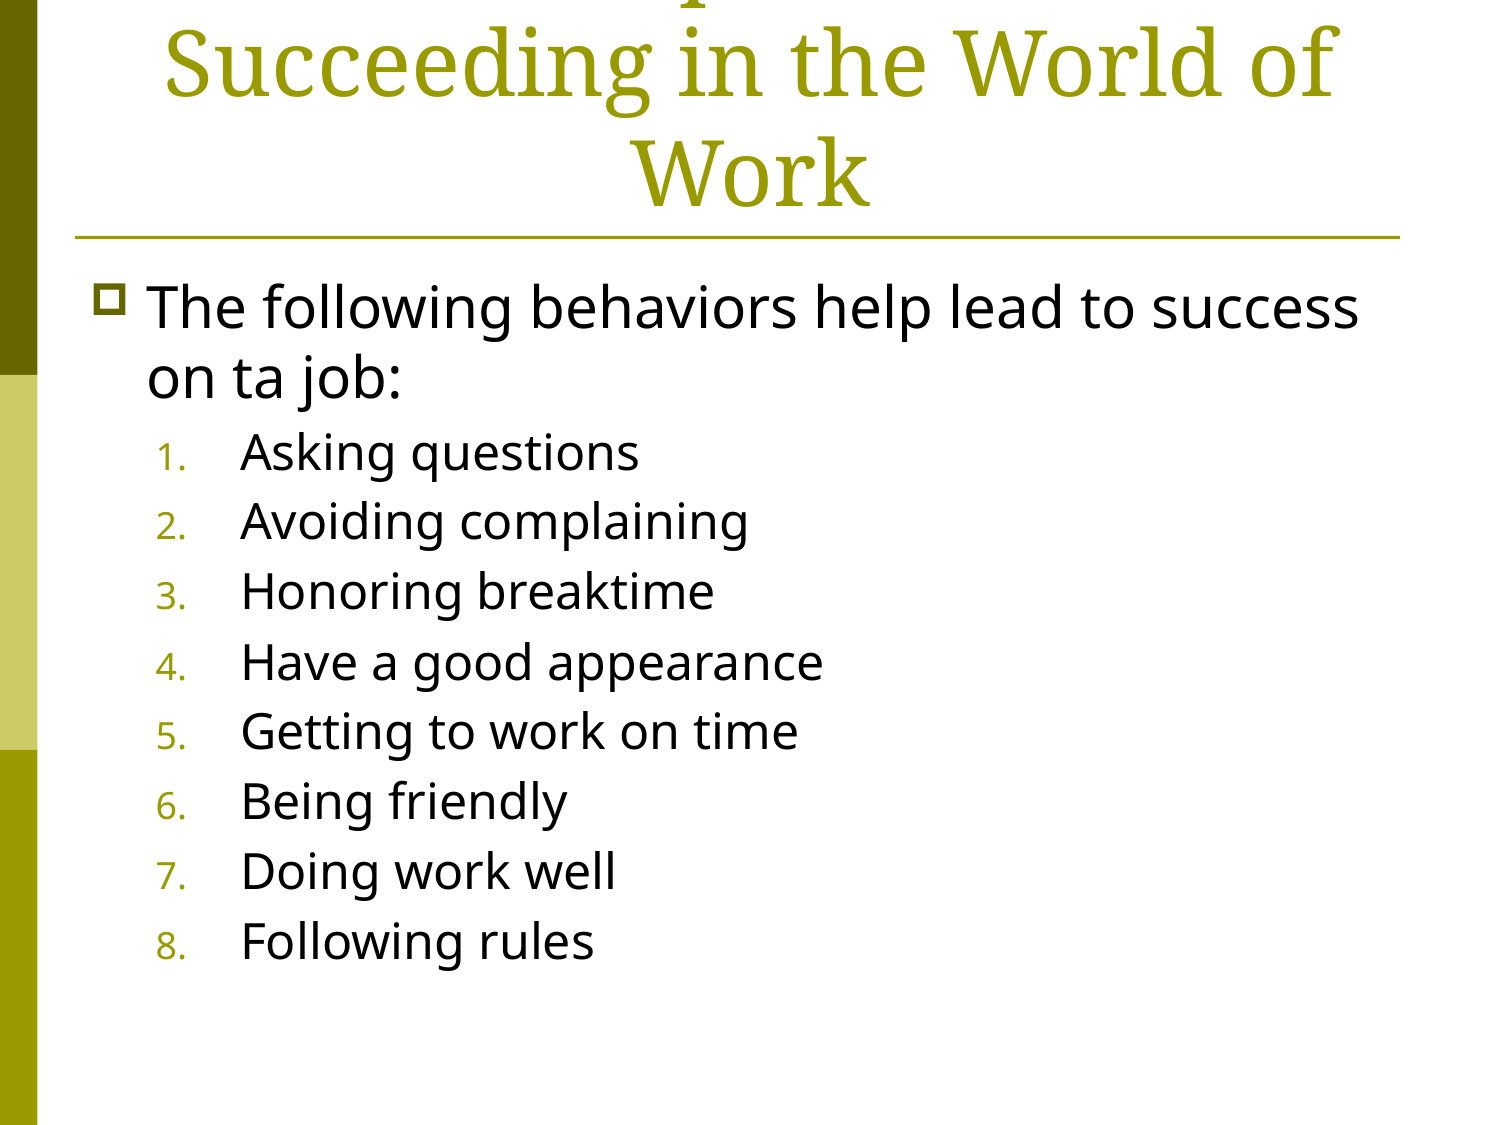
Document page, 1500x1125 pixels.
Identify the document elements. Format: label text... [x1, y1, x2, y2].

title Chapter 20 Succeeding in the World of Work [74, 45, 1426, 233]
list The following behaviors help lead to success on ta job: Asking questions Avoiding complaining Honoring breaktime Have a good appearance Getting to work on time Being friendly Doing work well Following rules [74, 262, 1426, 1006]
